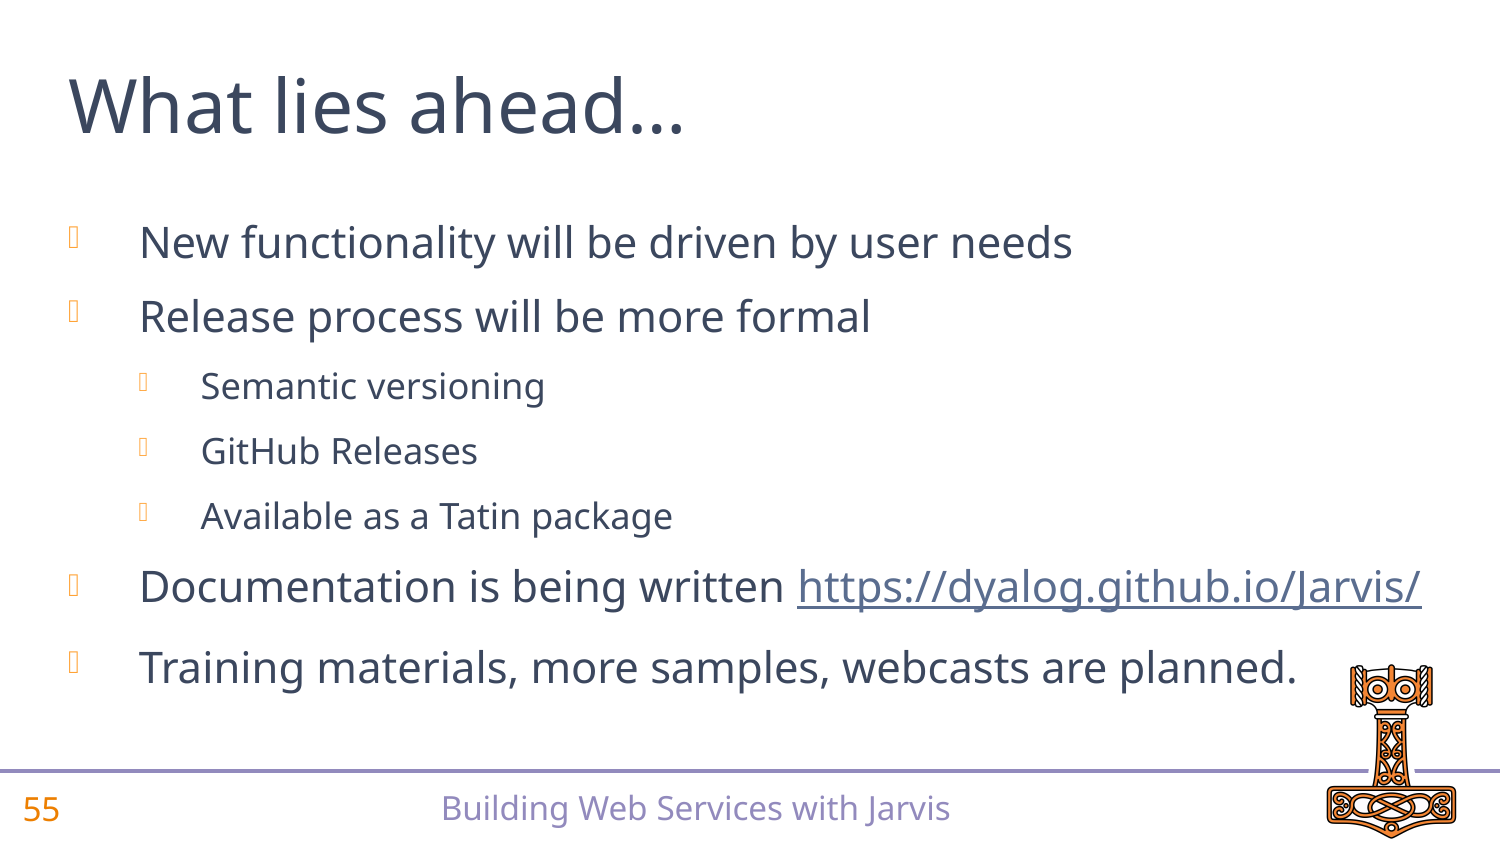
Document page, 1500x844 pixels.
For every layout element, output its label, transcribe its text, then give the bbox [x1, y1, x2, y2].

title What lies ahead… [53, 43, 1203, 157]
list New functionality will be driven by user needs Release process will be more formal Semantic versioning GitHub Releases Available as a Tatin package Documentation is being written https://dyalog.github.io/Jarvis/ Training materials, more samples, webcasts are planned. [53, 207, 1447, 740]
picture [1320, 655, 1461, 844]
